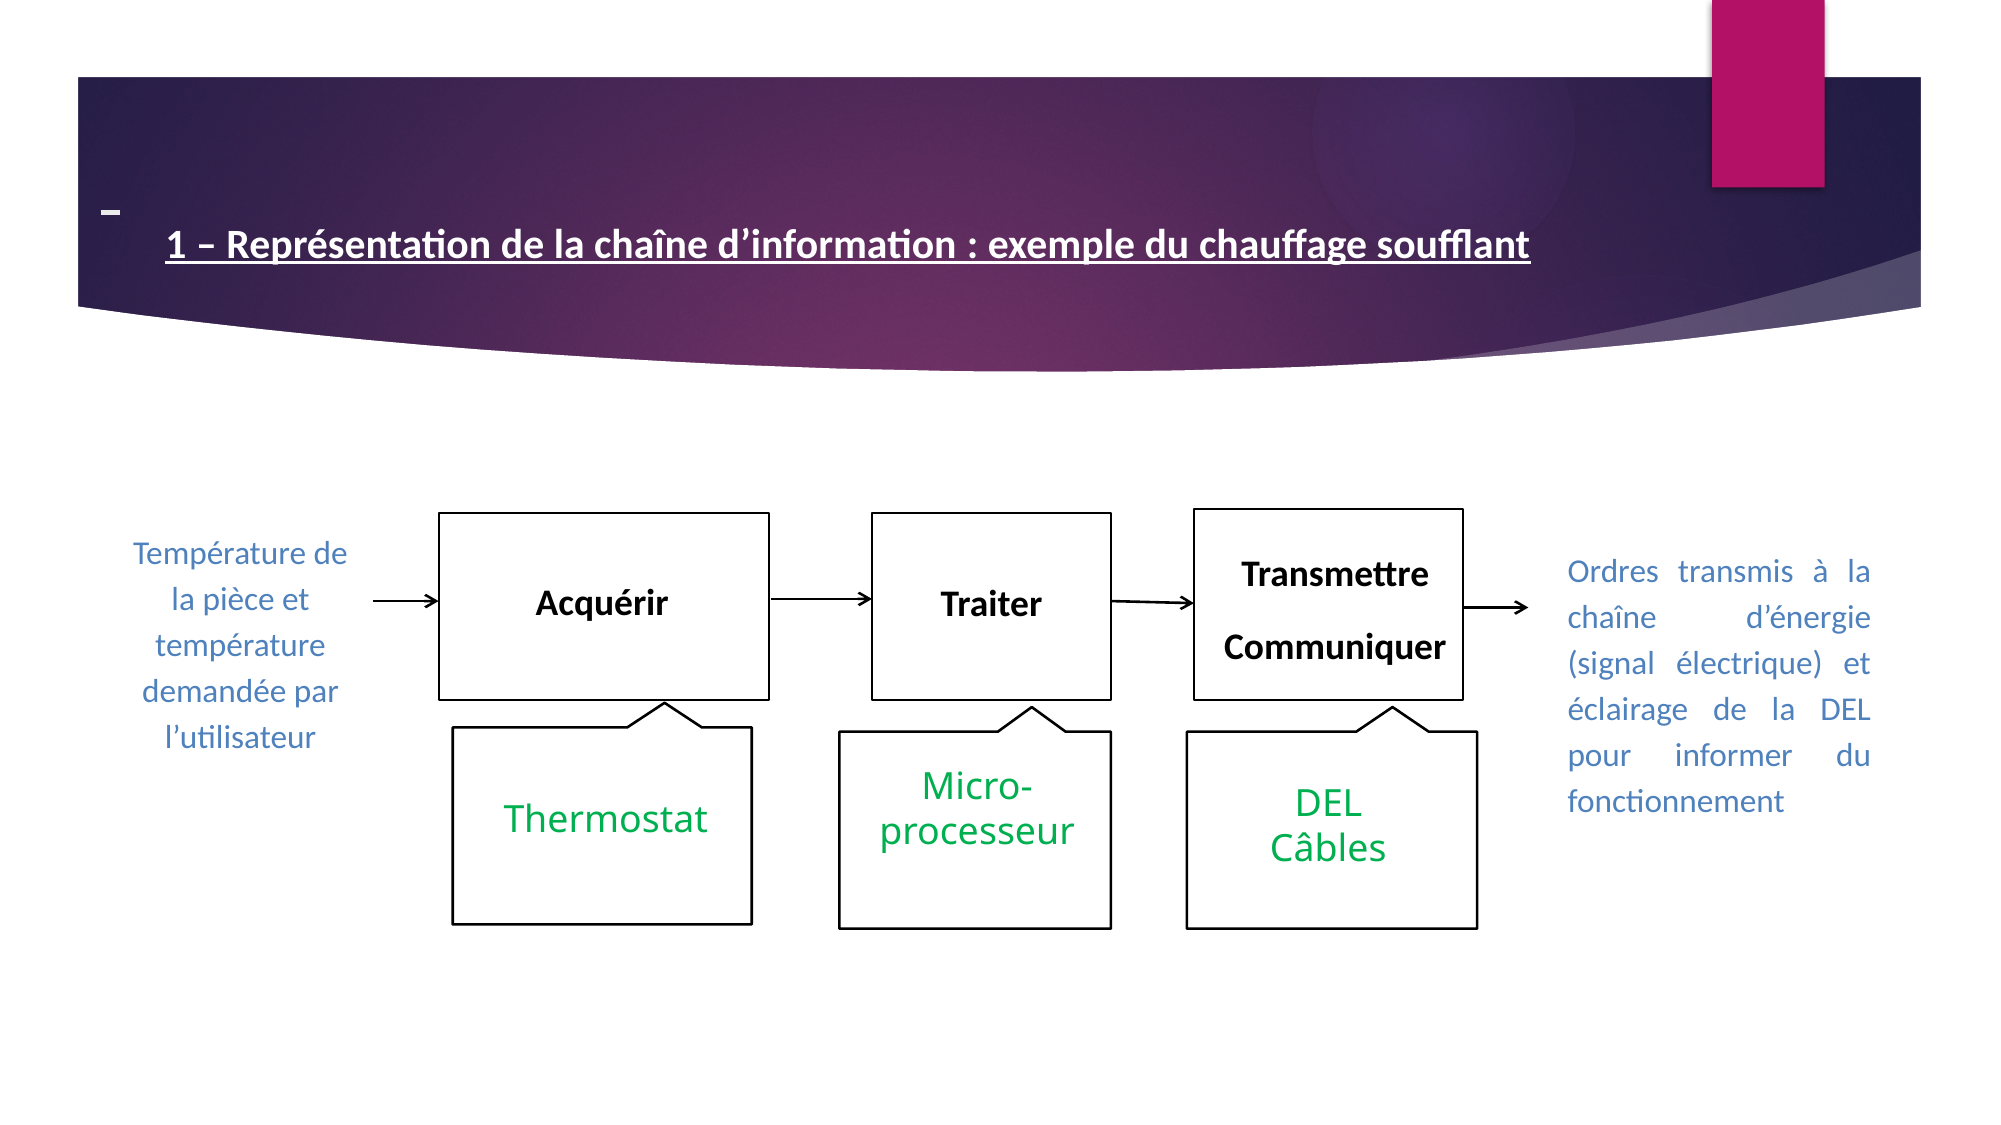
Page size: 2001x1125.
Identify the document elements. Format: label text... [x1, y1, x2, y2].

text_box Ordres transmis à la chaîne d’énergie (signal électrique) et éclairage de la DEL pour informer du fonctionnement [1552, 536, 1887, 864]
title [85, 74, 1915, 274]
text_box 1 – Représentation de la chaîne d’information : exemple du chauffage soufflant [150, 201, 1919, 274]
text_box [372, 513, 1529, 929]
text_box Température de la pièce et température demandée par l’utilisateur [108, 518, 368, 788]
